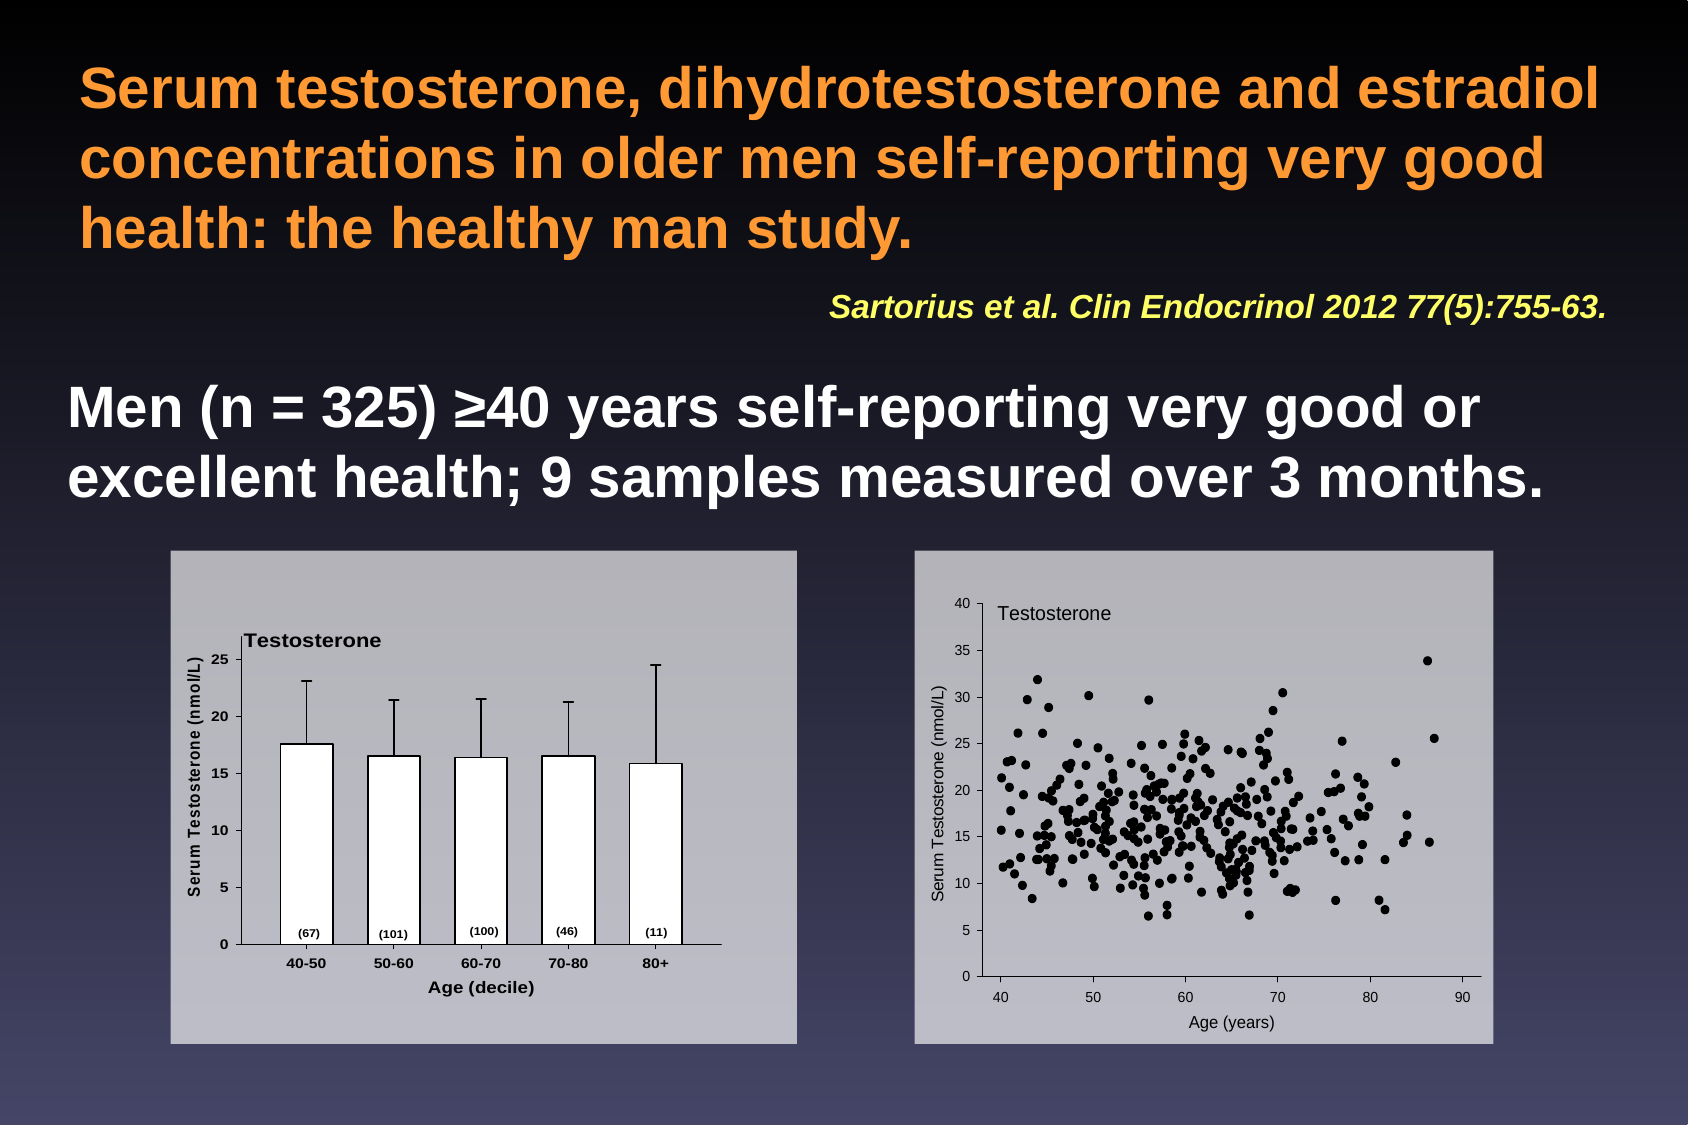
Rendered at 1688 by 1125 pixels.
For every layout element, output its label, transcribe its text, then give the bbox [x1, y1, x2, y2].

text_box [926, 586, 1498, 1035]
list Men (n = 325) ≥40 years self-reporting very good or excellent health; 9 samples measured over 3 months. [52, 361, 1659, 1125]
text_box [914, 550, 1494, 1044]
title Serum testosterone, dihydrotestosterone and estradiol concentrations in older men self-reporting very good health: the healthy man study. Sartorius et al. Clin Endocrinol 2012 77(5):755-63. [63, 42, 1636, 231]
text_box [182, 622, 737, 999]
